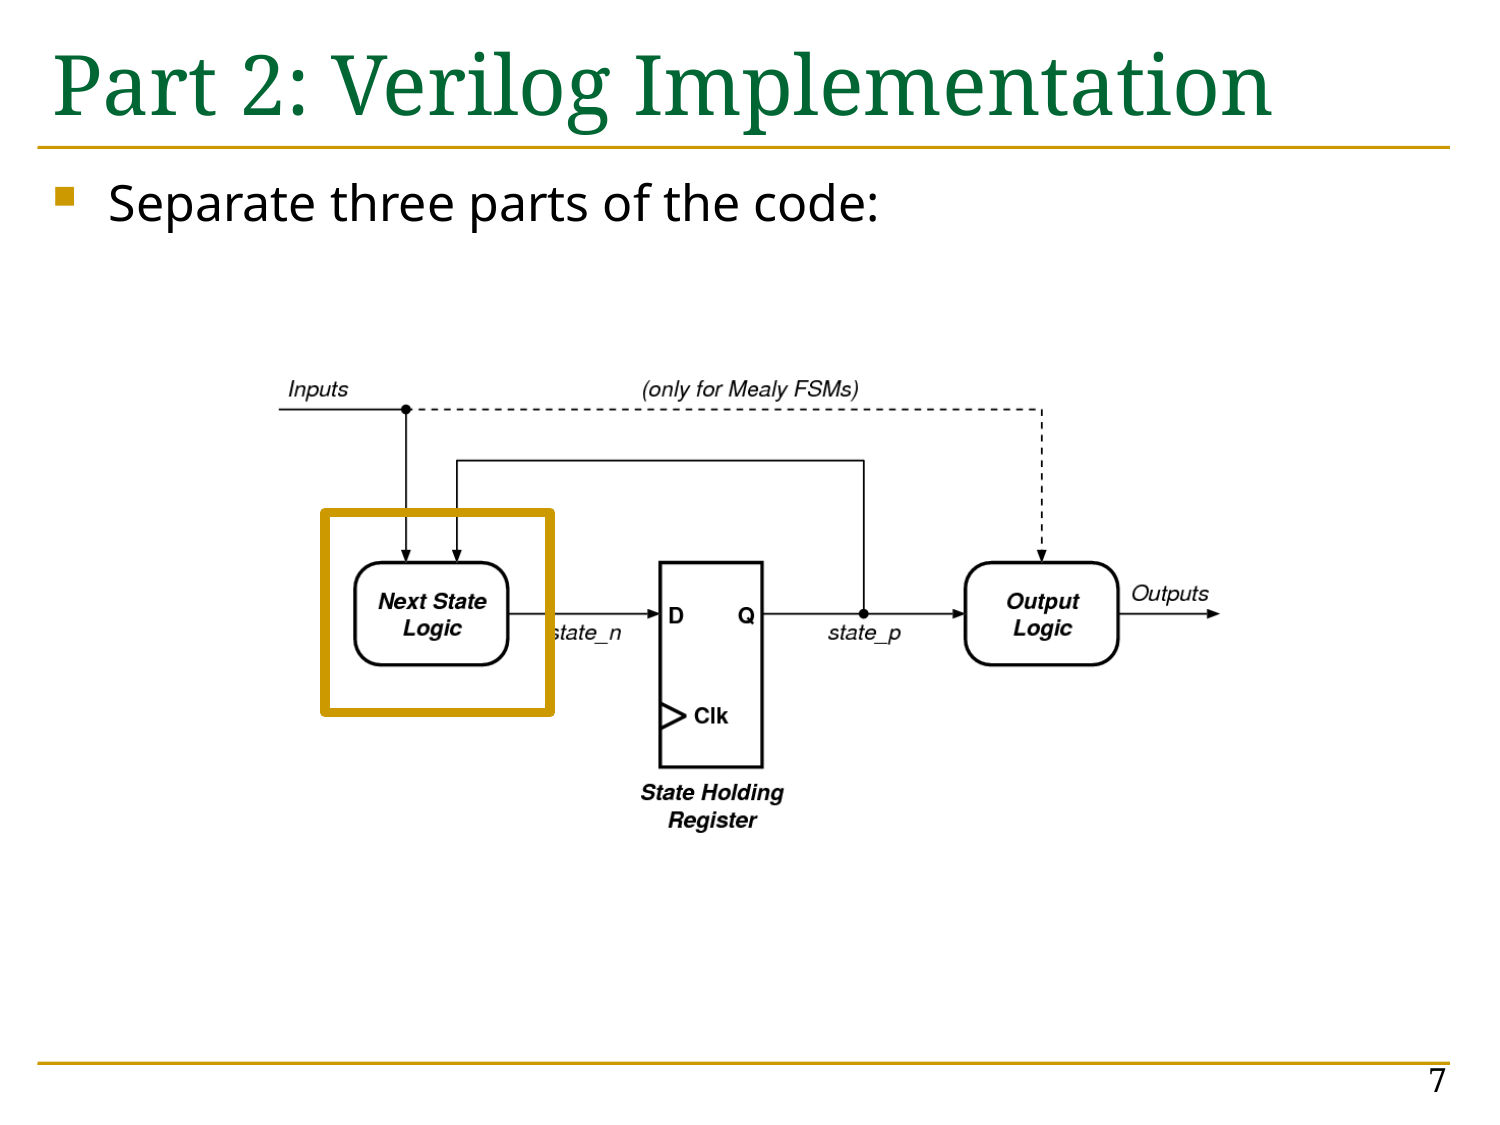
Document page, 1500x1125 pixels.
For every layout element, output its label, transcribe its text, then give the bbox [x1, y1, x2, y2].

picture [276, 371, 1224, 839]
list Separate three parts of the code: [37, 163, 1450, 1016]
slide_number 7 [1111, 1036, 1462, 1112]
title Part 2: Verilog Implementation [37, 24, 1450, 163]
